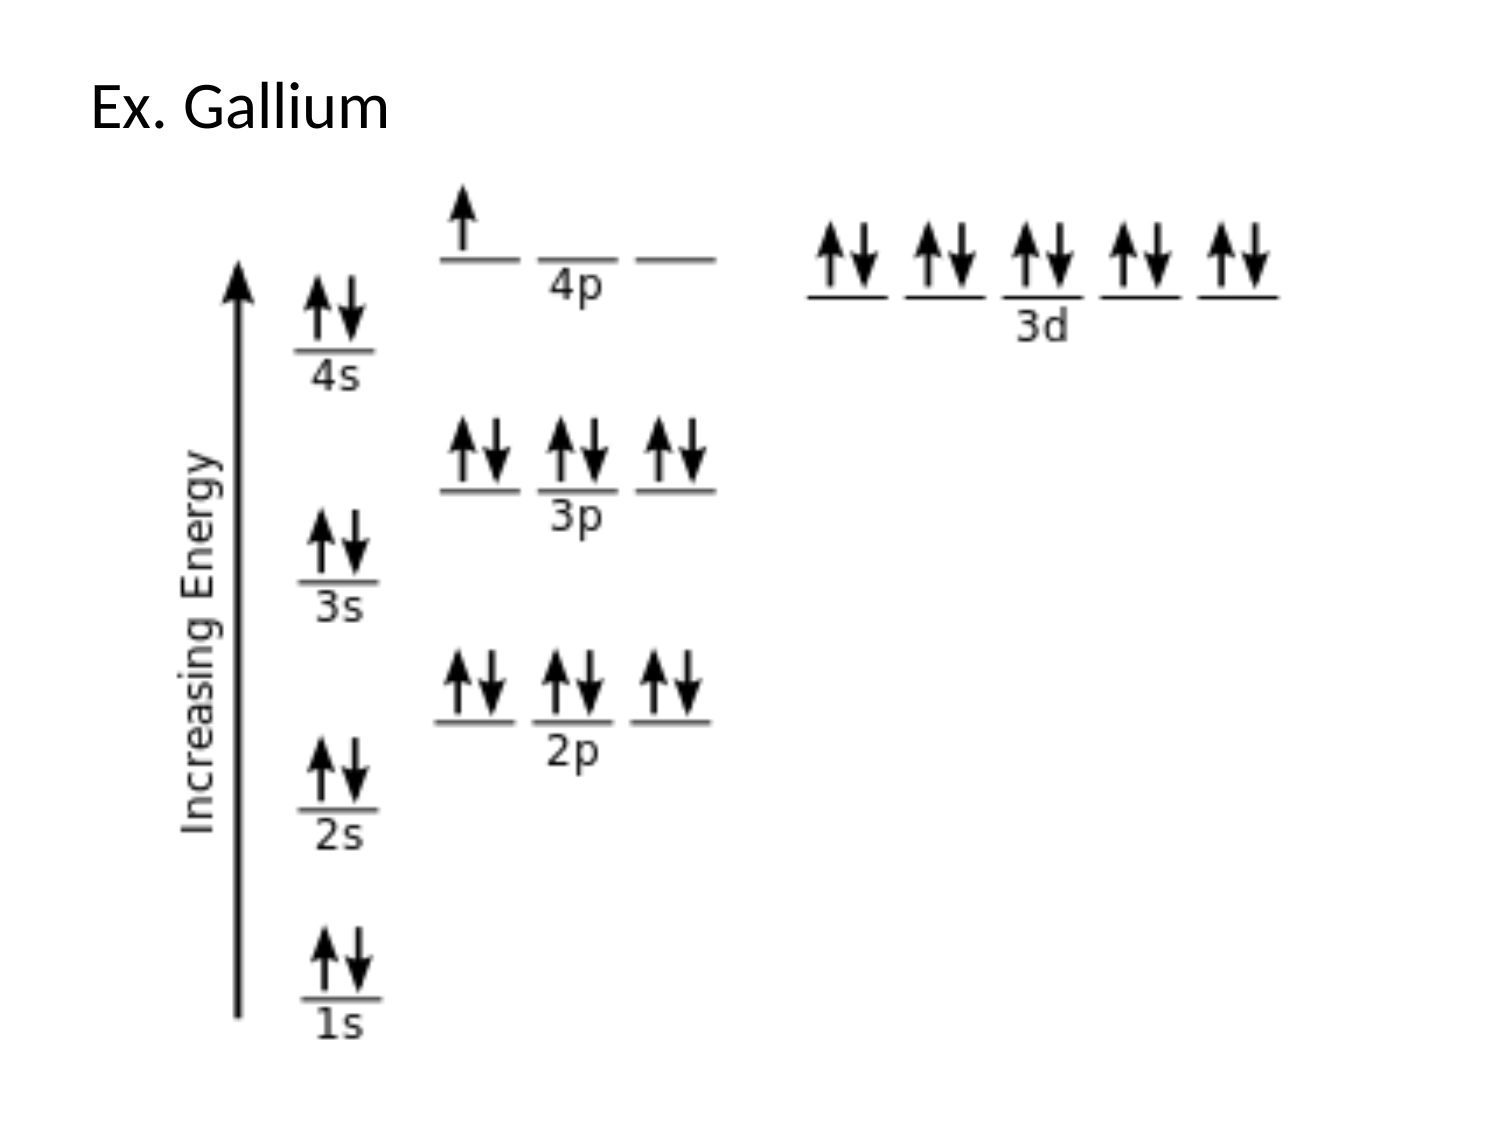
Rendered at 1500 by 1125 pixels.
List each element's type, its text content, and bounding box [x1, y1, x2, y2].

list Ex. Gallium [74, 54, 1426, 959]
picture [147, 150, 1318, 1075]
